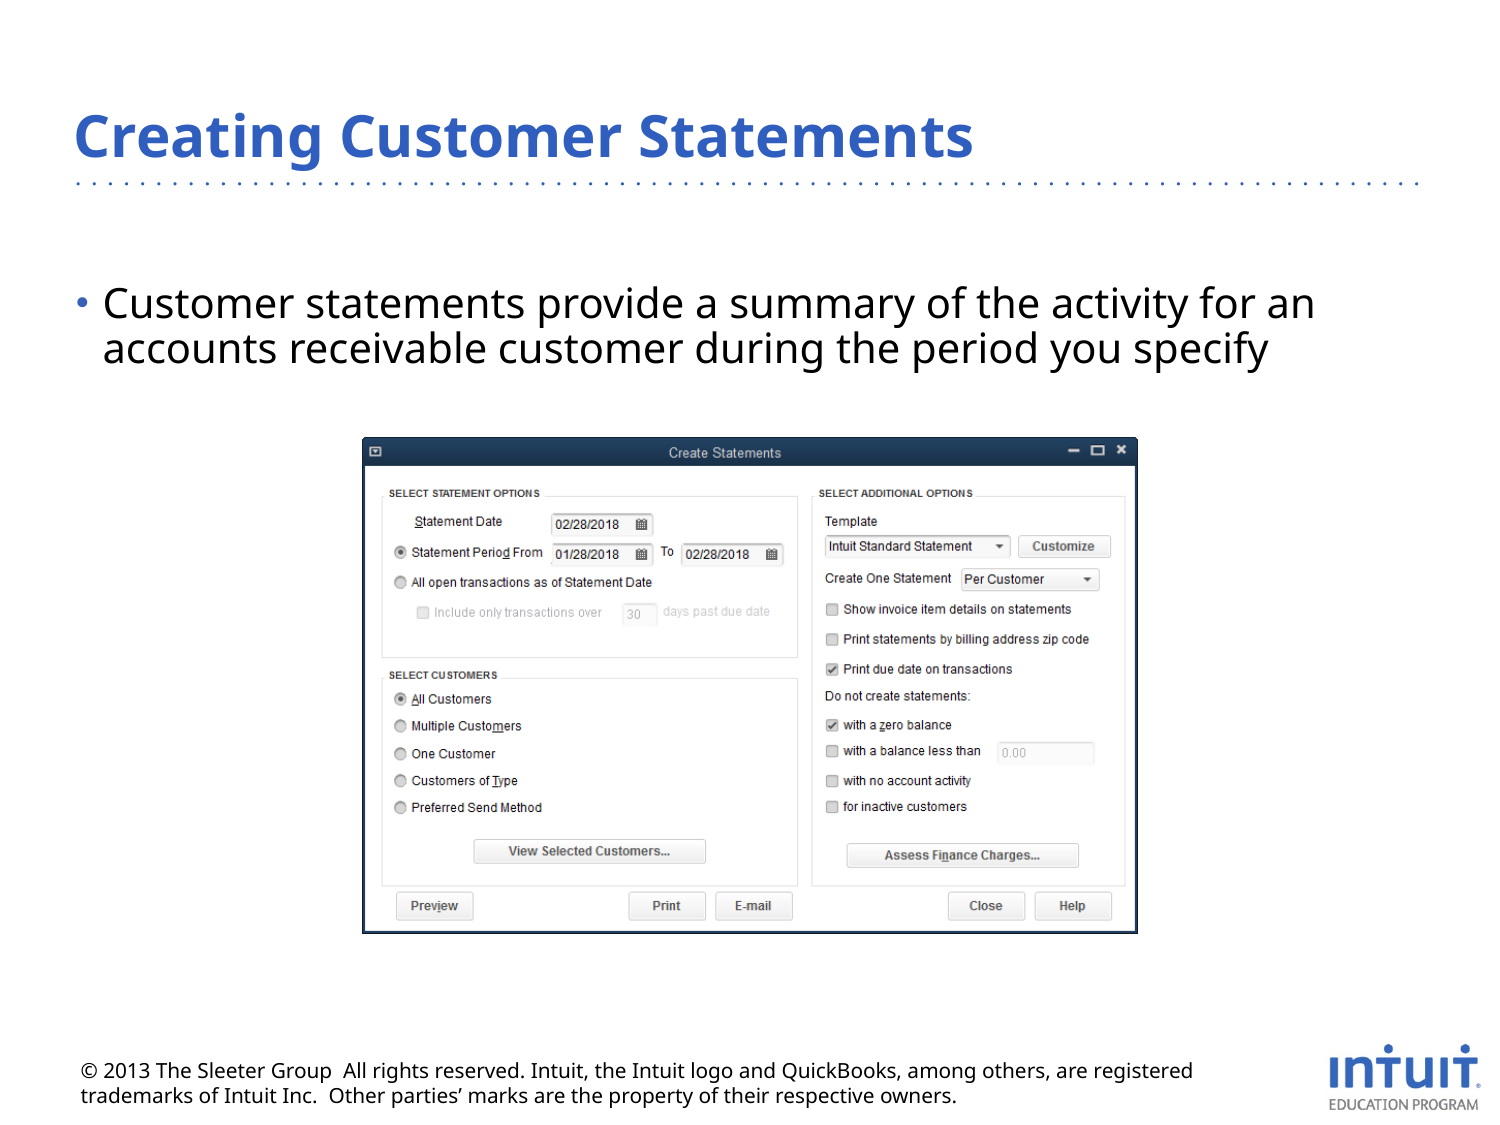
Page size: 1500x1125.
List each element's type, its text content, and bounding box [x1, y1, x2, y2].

title Creating Customer Statements [73, 62, 1424, 169]
picture [362, 437, 1138, 935]
picture [1325, 1039, 1485, 1116]
list Customer statements provide a summary of the activity for an accounts receivable customer during the period you specify [75, 275, 1431, 1018]
